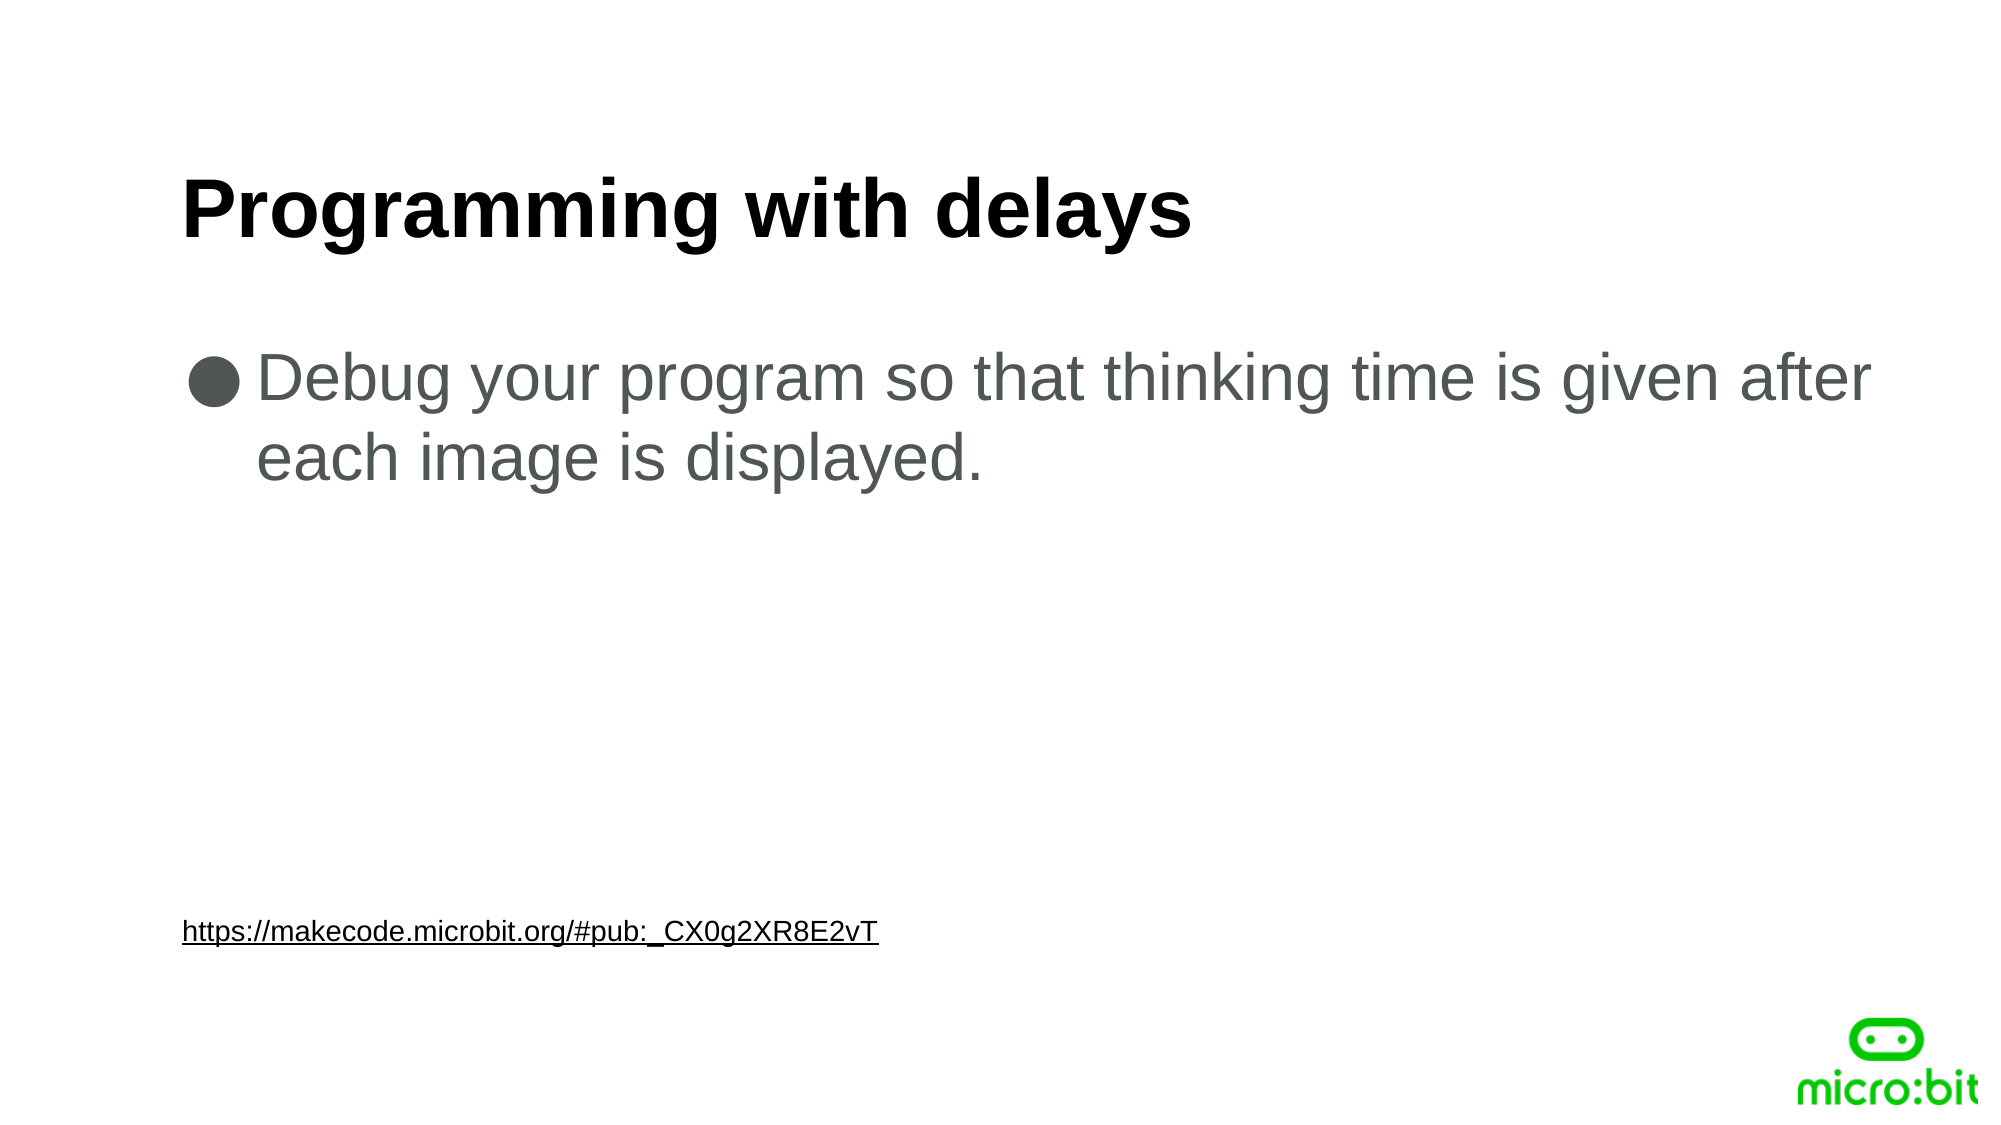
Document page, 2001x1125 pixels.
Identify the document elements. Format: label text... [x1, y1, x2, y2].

text_box https://makecode.microbit.org/#pub:_CX0g2XR8E2vT [167, 905, 903, 955]
text_box Programming with delays Debug your program so that thinking time is given after each image is displayed. [166, 60, 1918, 884]
picture [1797, 1017, 1978, 1106]
